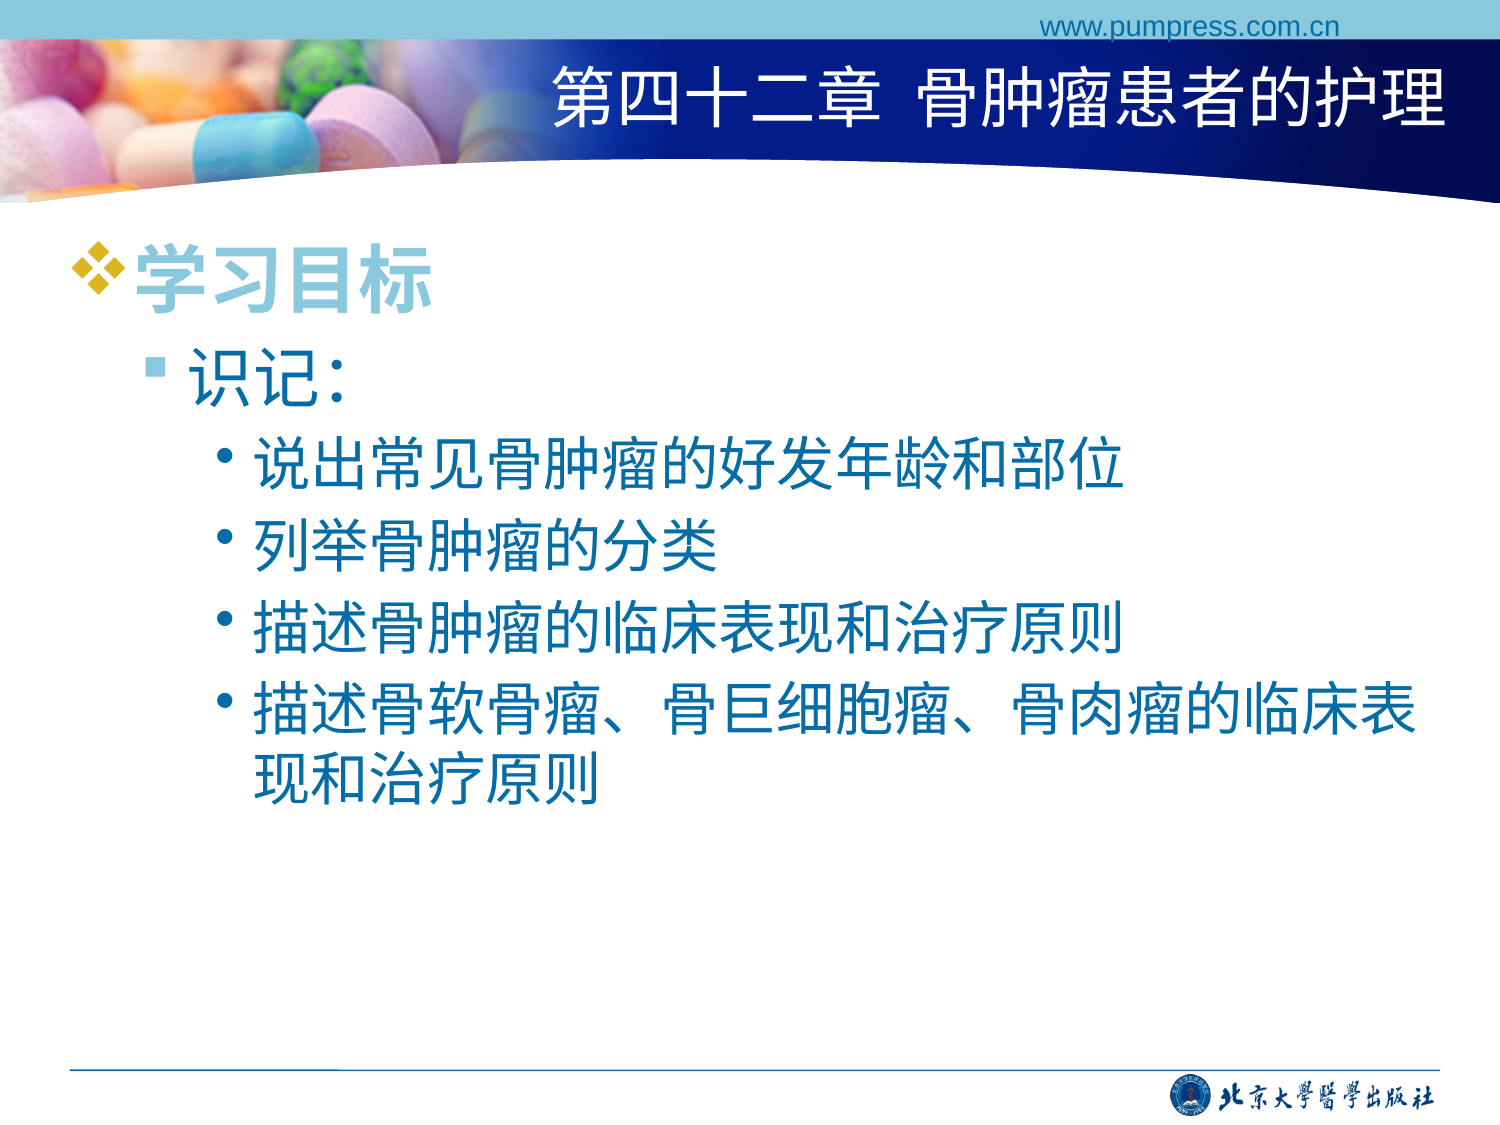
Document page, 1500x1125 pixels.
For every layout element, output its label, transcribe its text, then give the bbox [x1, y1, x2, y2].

slide_number www.pumpress.com.cn [1025, 0, 1463, 38]
list 学习目标 识记： 说出常见骨肿瘤的好发年龄和部位 列举骨肿瘤的分类 描述骨肿瘤的临床表现和治疗原则 描述骨软骨瘤、骨巨细胞瘤、骨肉瘤的临床表现和治疗原则 [49, 224, 1463, 1026]
title 第四十二章 骨肿瘤患者的护理 [137, 49, 1463, 143]
picture [1170, 1074, 1436, 1118]
picture [0, 40, 1500, 203]
